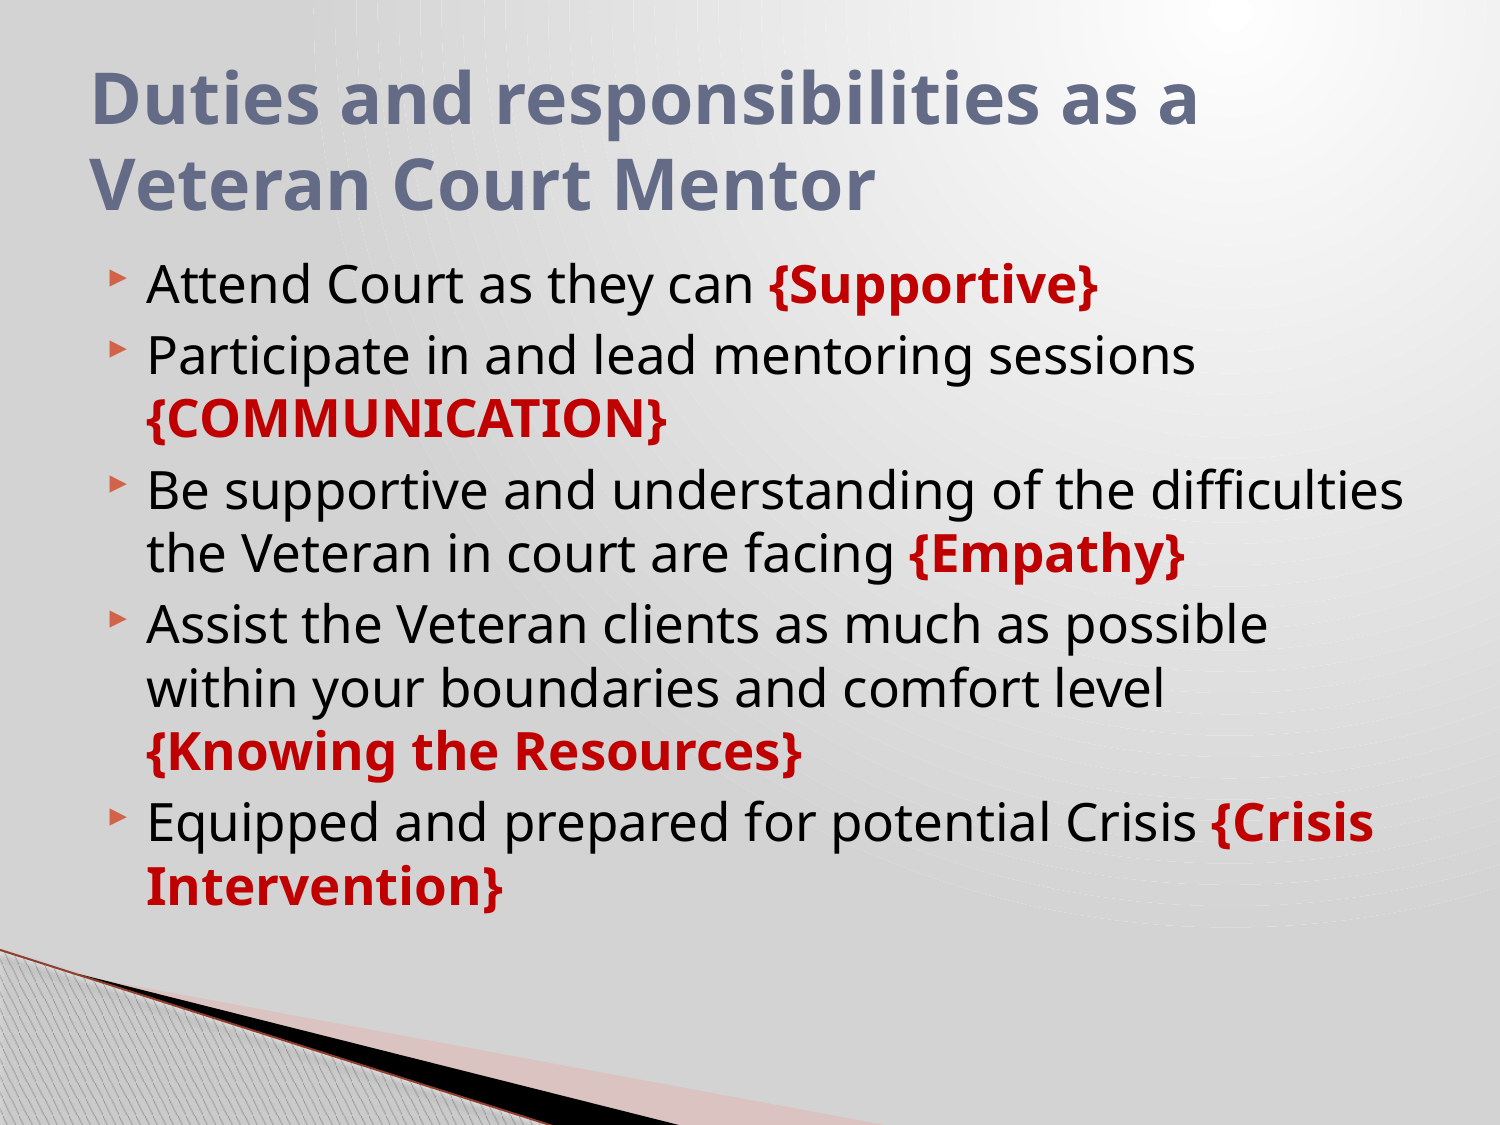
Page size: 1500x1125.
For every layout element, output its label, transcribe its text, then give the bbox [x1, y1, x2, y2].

title Duties and responsibilities as a Veteran Court Mentor [75, 45, 1425, 233]
list Attend Court as they can {Supportive} Participate in and lead mentoring sessions {COMMUNICATION} Be supportive and understanding of the difficulties the Veteran in court are facing {Empathy} Assist the Veteran clients as much as possible within your boundaries and comfort level {Knowing the Resources} Equipped and prepared for potential Crisis {Crisis Intervention} [75, 243, 1425, 986]
